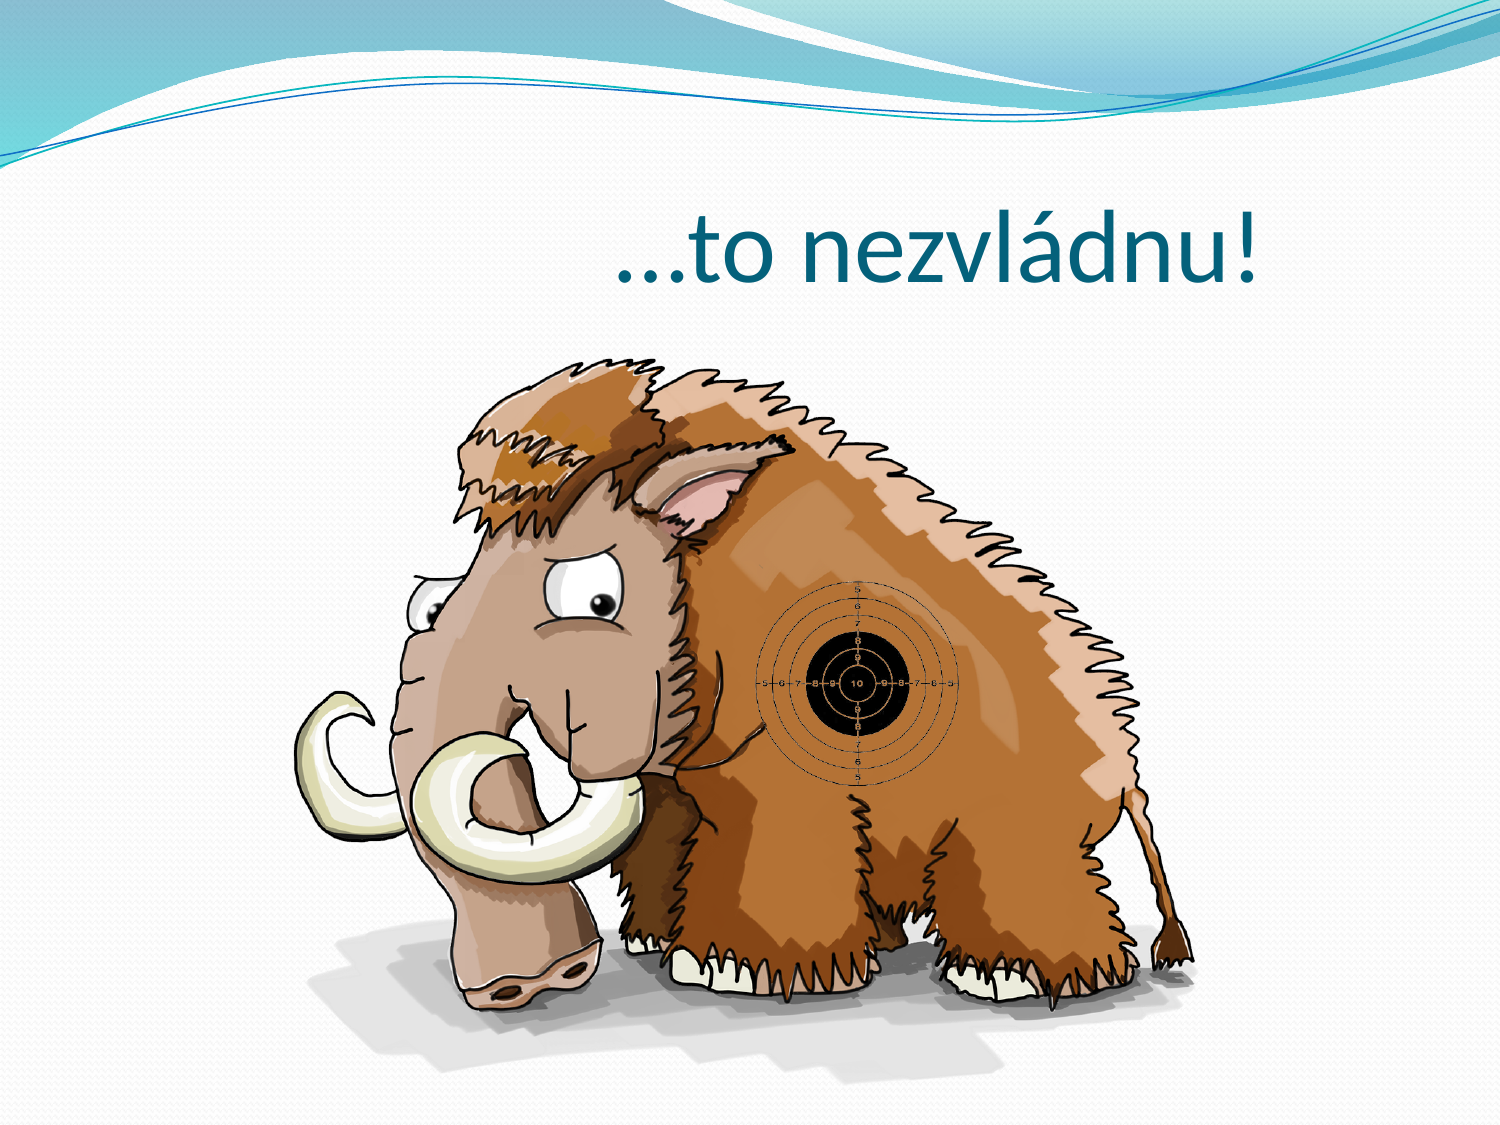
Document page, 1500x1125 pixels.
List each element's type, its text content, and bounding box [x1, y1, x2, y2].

title …to nezvládnu! [75, 115, 1425, 303]
picture [748, 573, 964, 795]
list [286, 282, 1214, 1125]
